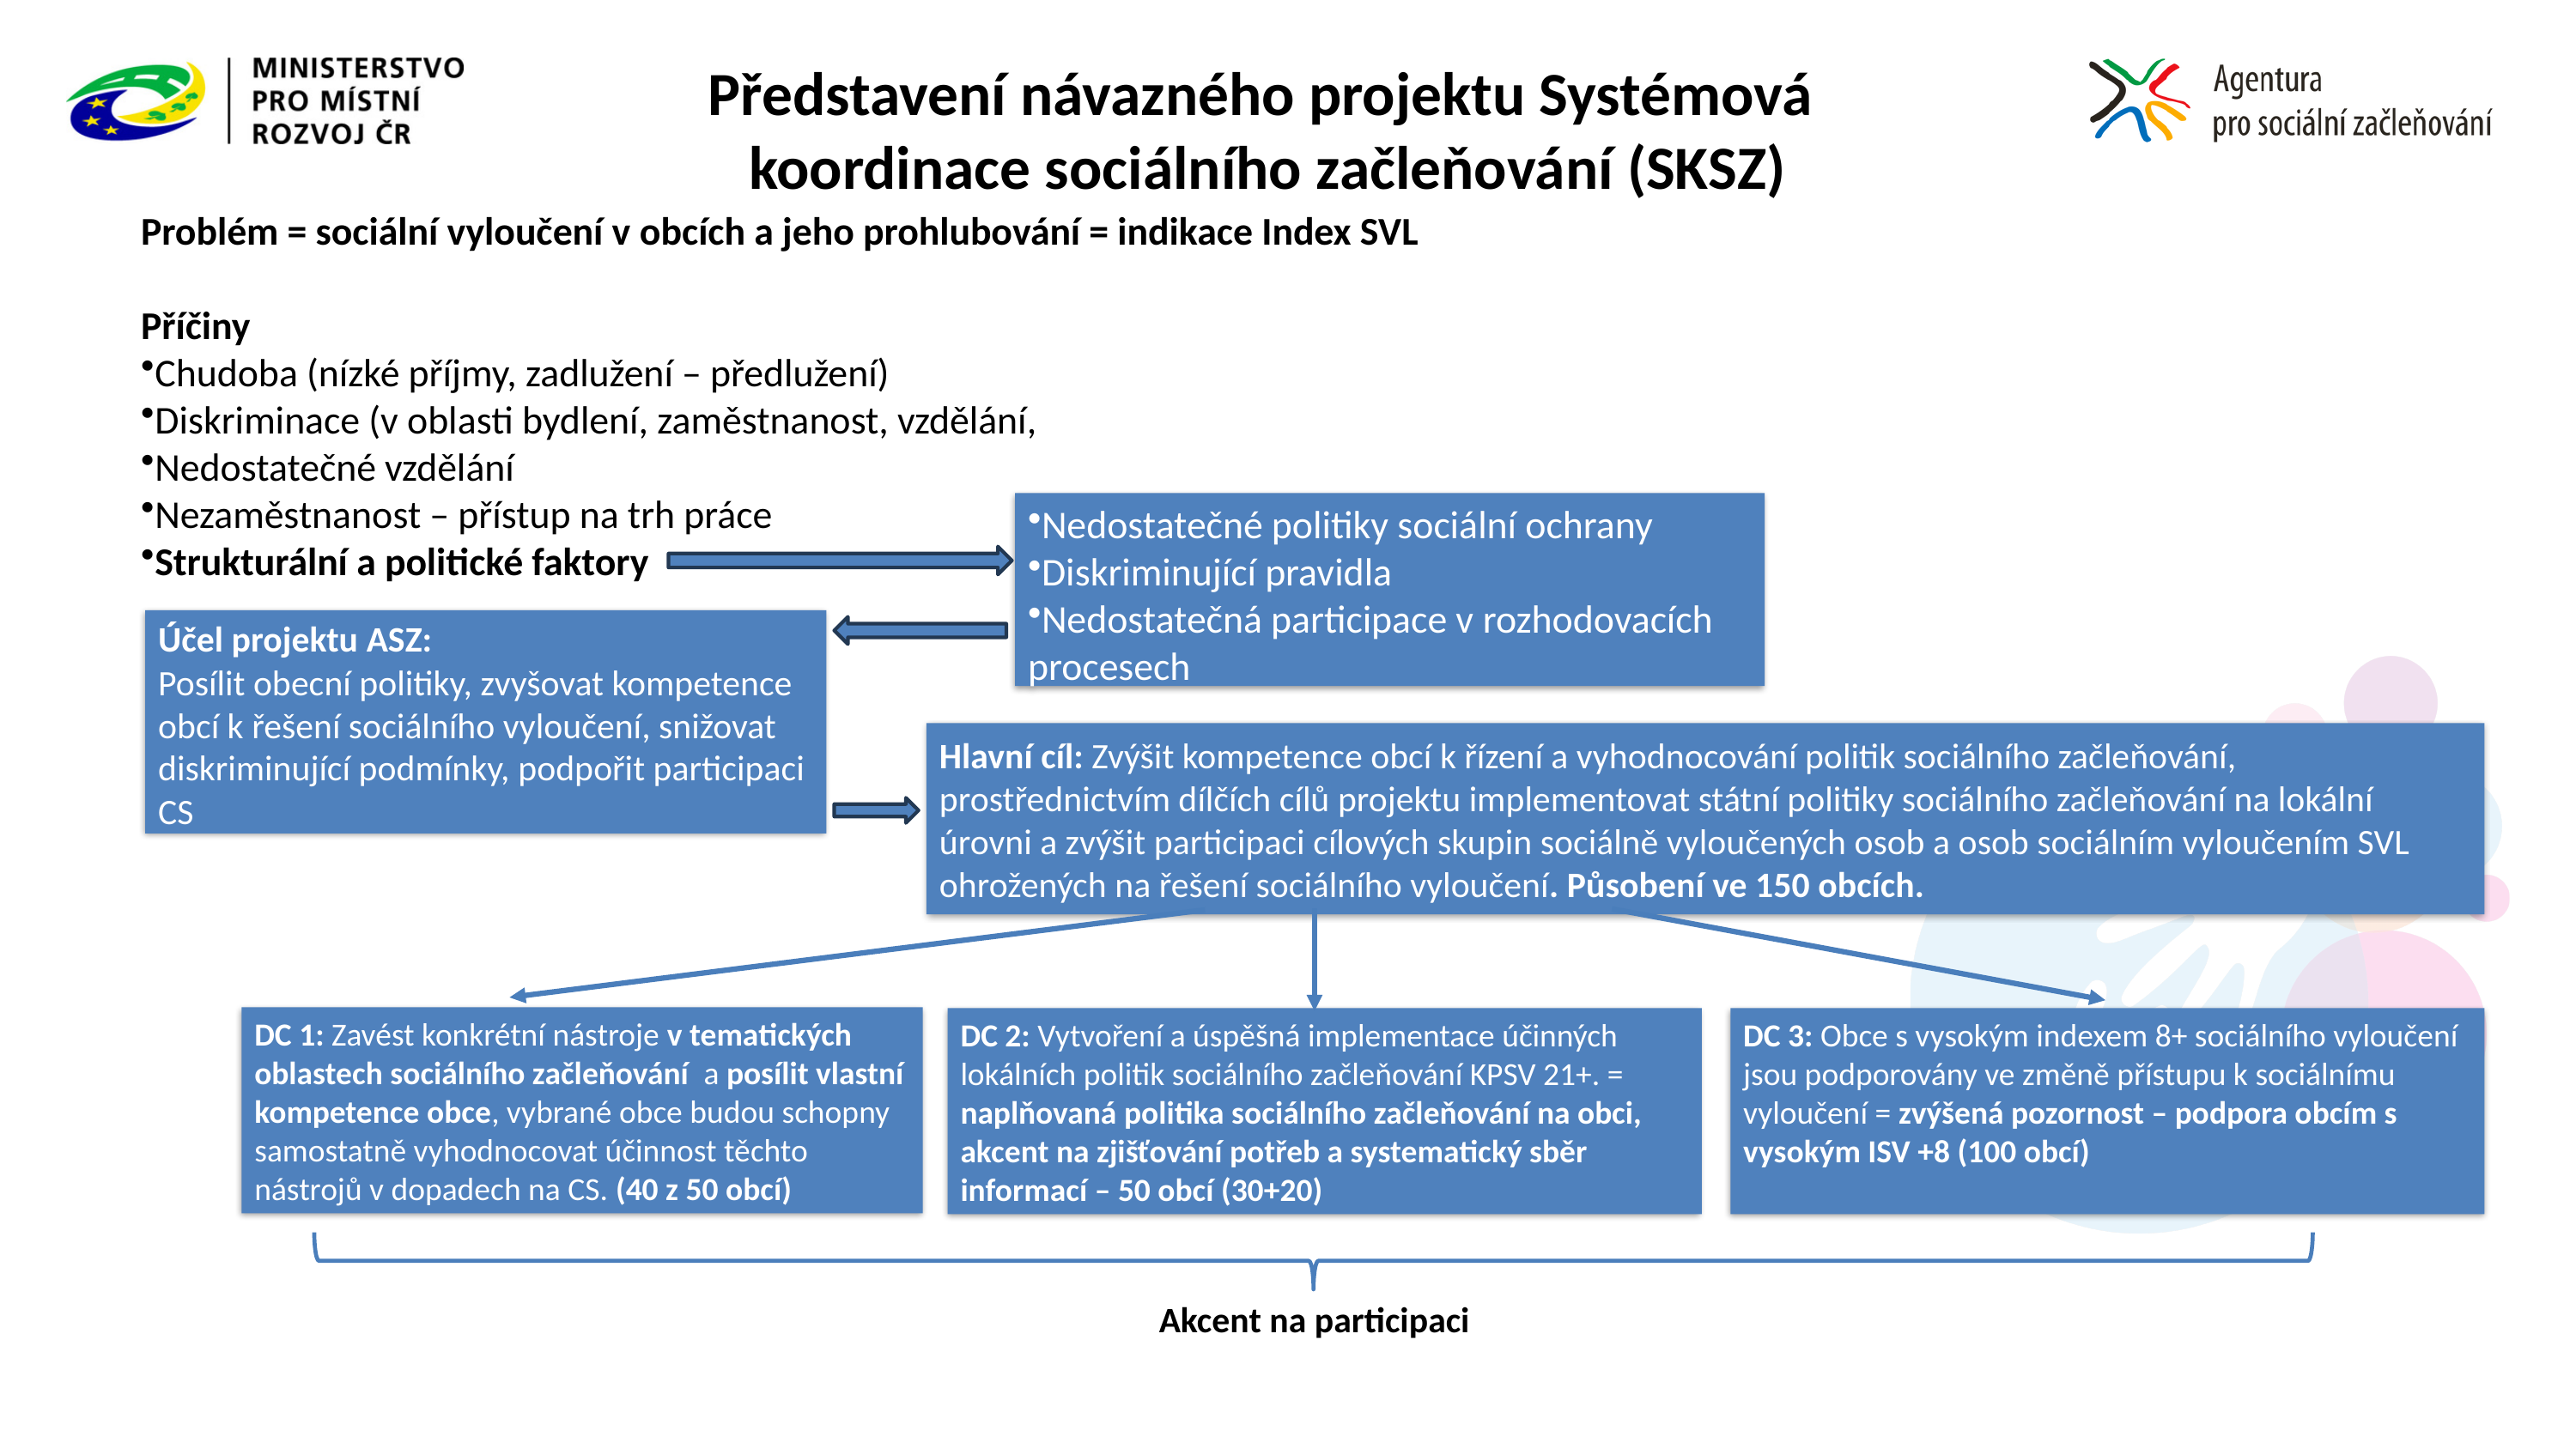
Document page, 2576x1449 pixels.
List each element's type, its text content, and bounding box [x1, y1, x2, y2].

text_box Akcent na participaci [1119, 1290, 1510, 1347]
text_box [509, 909, 1206, 998]
text_box Problém = sociální vyloučení v obcích a jeho prohlubování = indikace Index SVL Příčiny Chudoba (nízké příjmy, zadlužení – předlužení) Diskriminace (v oblasti bydlení, zaměstnanost, vzdělání, Nedostatečné vzdělání Nezaměstnanost – přístup na trh práce Strukturální a politické faktory [128, 199, 1937, 637]
text_box DC 2: Vytvoření a úspěšná implementace účinných lokálních politik sociálního začleňování KPSV 21+. = naplňovaná politika sociálního začleňování na obci, akcent na zjišťování potřeb a systematický sběr informací – 50 obcí (30+20) [945, 1005, 1704, 1216]
picture [66, 58, 428, 144]
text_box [1612, 908, 2106, 1001]
text_box Hlavní cíl: Zvýšit kompetence obcí k řízení a vyhodnocování politik sociálního začleňování, prostřednictvím dílčích cílů projektu implementovat státní politiky sociálního začleňování na lokální úrovni a zvýšit participaci cílových skupin sociálně vyloučených osob a osob sociálním vyloučením SVL ohrožených na řešení sociálního vyloučení. Působení ve 150 obcích. [924, 720, 2487, 917]
text_box Účel projektu ASZ: Posílit obecní politiky, zvyšovat kompetence obcí k řešení sociálního vyloučení, snižovat diskriminující podmínky, podpořit participaci CS [143, 637, 829, 836]
text_box [832, 796, 920, 825]
text_box Nedostatečné politiky sociální ochrany Diskriminující pravidla Nedostatečná participace v rozhodovacích procesech [1012, 637, 1767, 688]
text_box [838, 637, 1009, 646]
text_box DC 3: Obce s vysokým indexem 8+ sociálního vyloučení jsou podporovány ve změně přístupu k sociálnímu vyloučení = zvýšená pozornost – podpora obcím s vysokým ISV +8 (100 obcí) [1728, 1005, 2488, 1216]
picture [2071, 40, 2510, 161]
text_box [313, 1232, 2314, 1290]
title Představení návazného projektu Systémová koordinace sociálního začleňování (SKSZ) [428, 47, 2107, 209]
text_box DC 1: Zavést konkrétní nástroje v tematických oblastech sociálního začleňování a posílit vlastní kompetence obce, vybrané obce budou schopny samostatně vyhodnocovat účinnost těchto nástrojů v dopadech na CS. (40 z 50 obcí) [239, 1004, 926, 1216]
